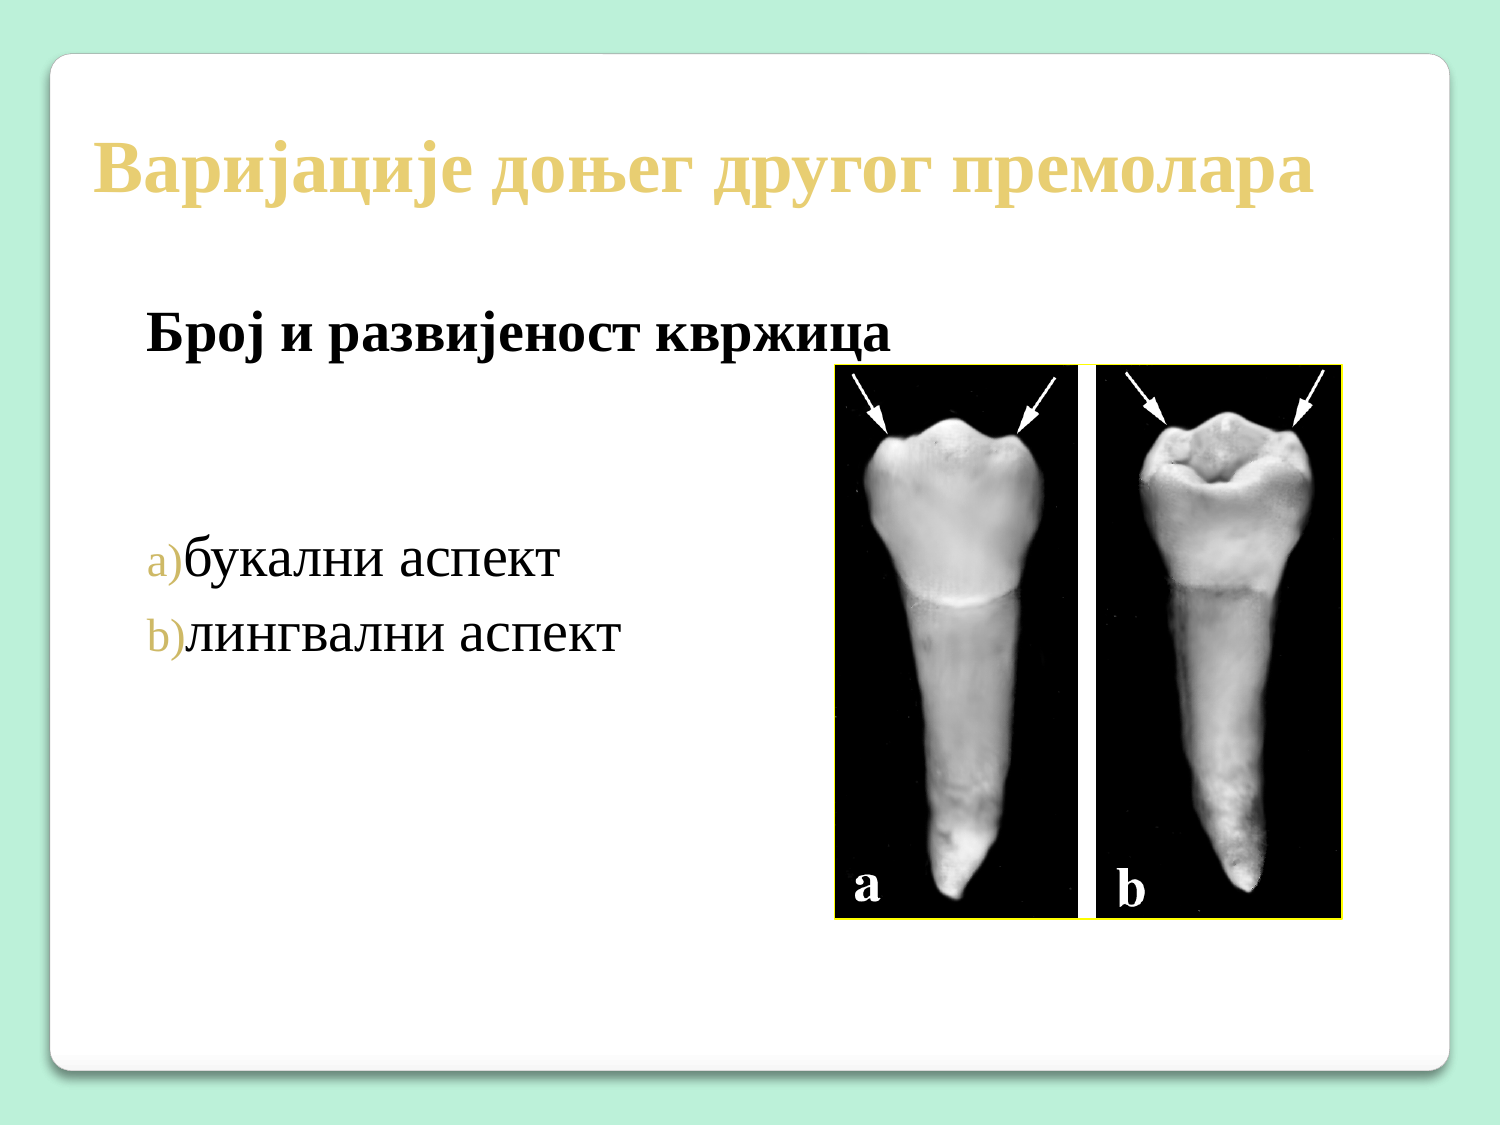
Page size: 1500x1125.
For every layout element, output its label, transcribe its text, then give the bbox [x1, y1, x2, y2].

picture [834, 365, 1342, 919]
title Варијације доњег другог премолара [82, 111, 1425, 285]
list Број и развијеност квржица букални аспект лингвални аспект [135, 287, 1237, 804]
